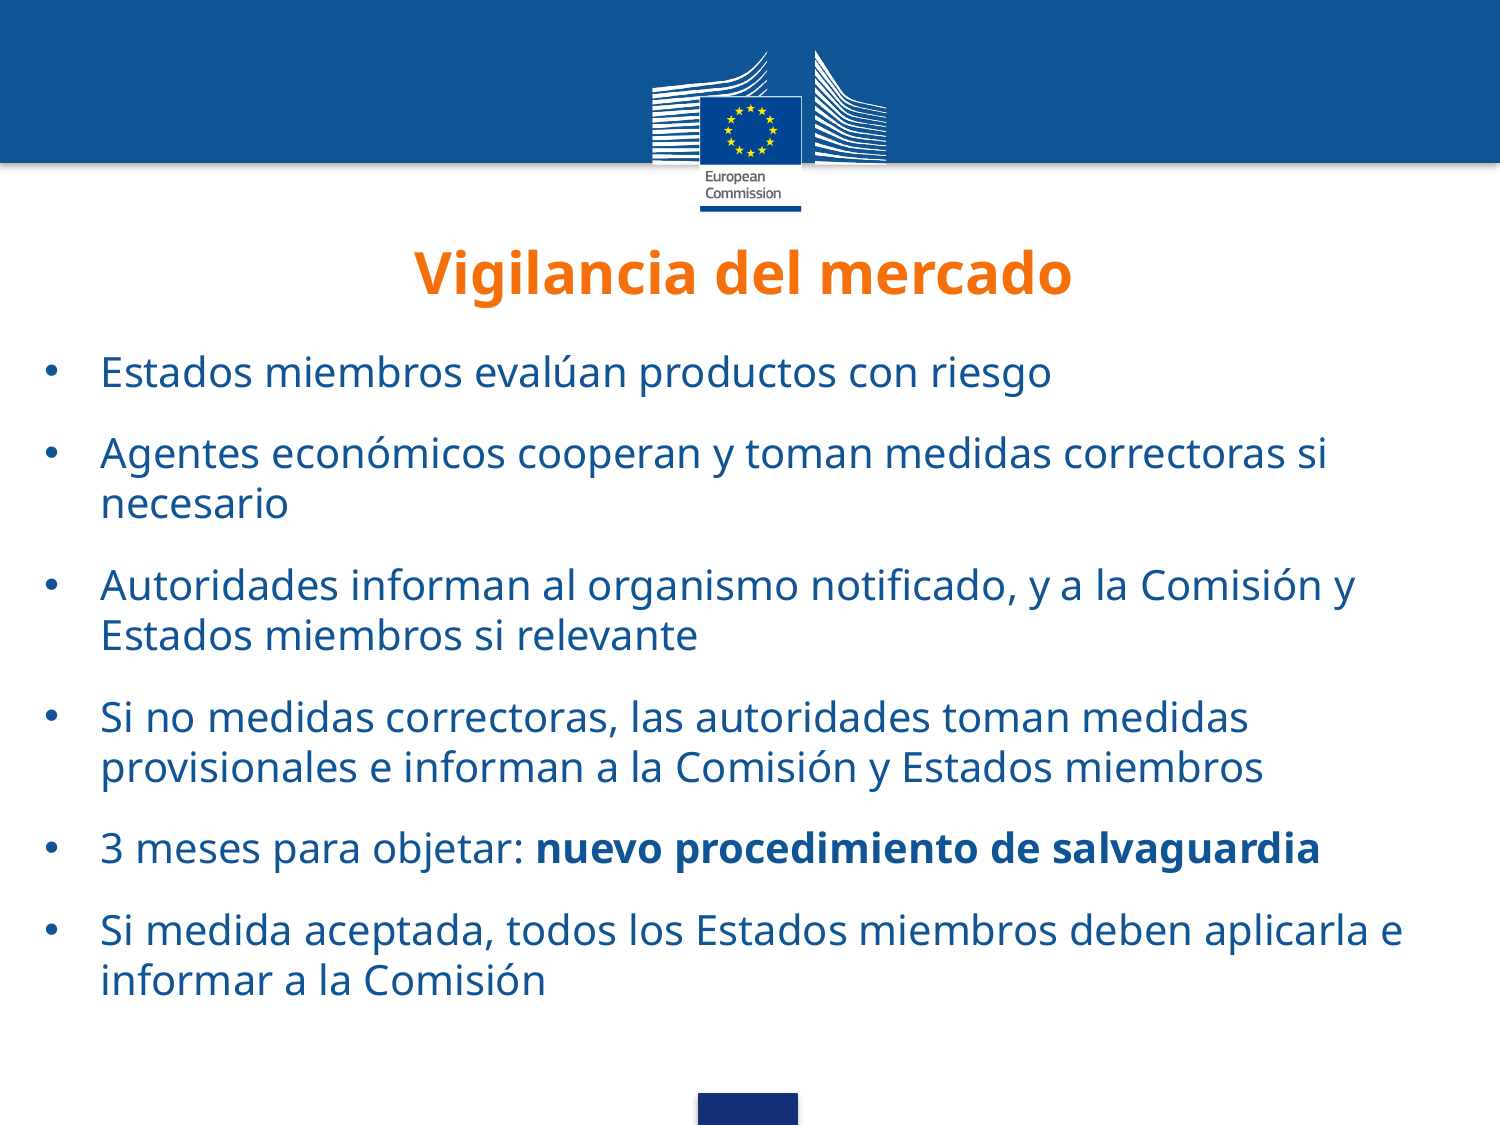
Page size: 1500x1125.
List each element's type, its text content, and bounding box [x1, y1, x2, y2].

title Vigilancia del mercado [76, 255, 1428, 337]
list Estados miembros evalúan productos con riesgo Agentes económicos cooperan y toman medidas correctoras si necesario Autoridades informan al organismo notificado, y a la Comisión y Estados miembros si relevante Si no medidas correctoras, las autoridades toman medidas provisionales e informan a la Comisión y Estados miembros 3 meses para objetar: nuevo procedimiento de salvaguardia Si medida aceptada, todos los Estados miembros deben aplicarla e informar a la Comisión [29, 337, 1485, 1024]
